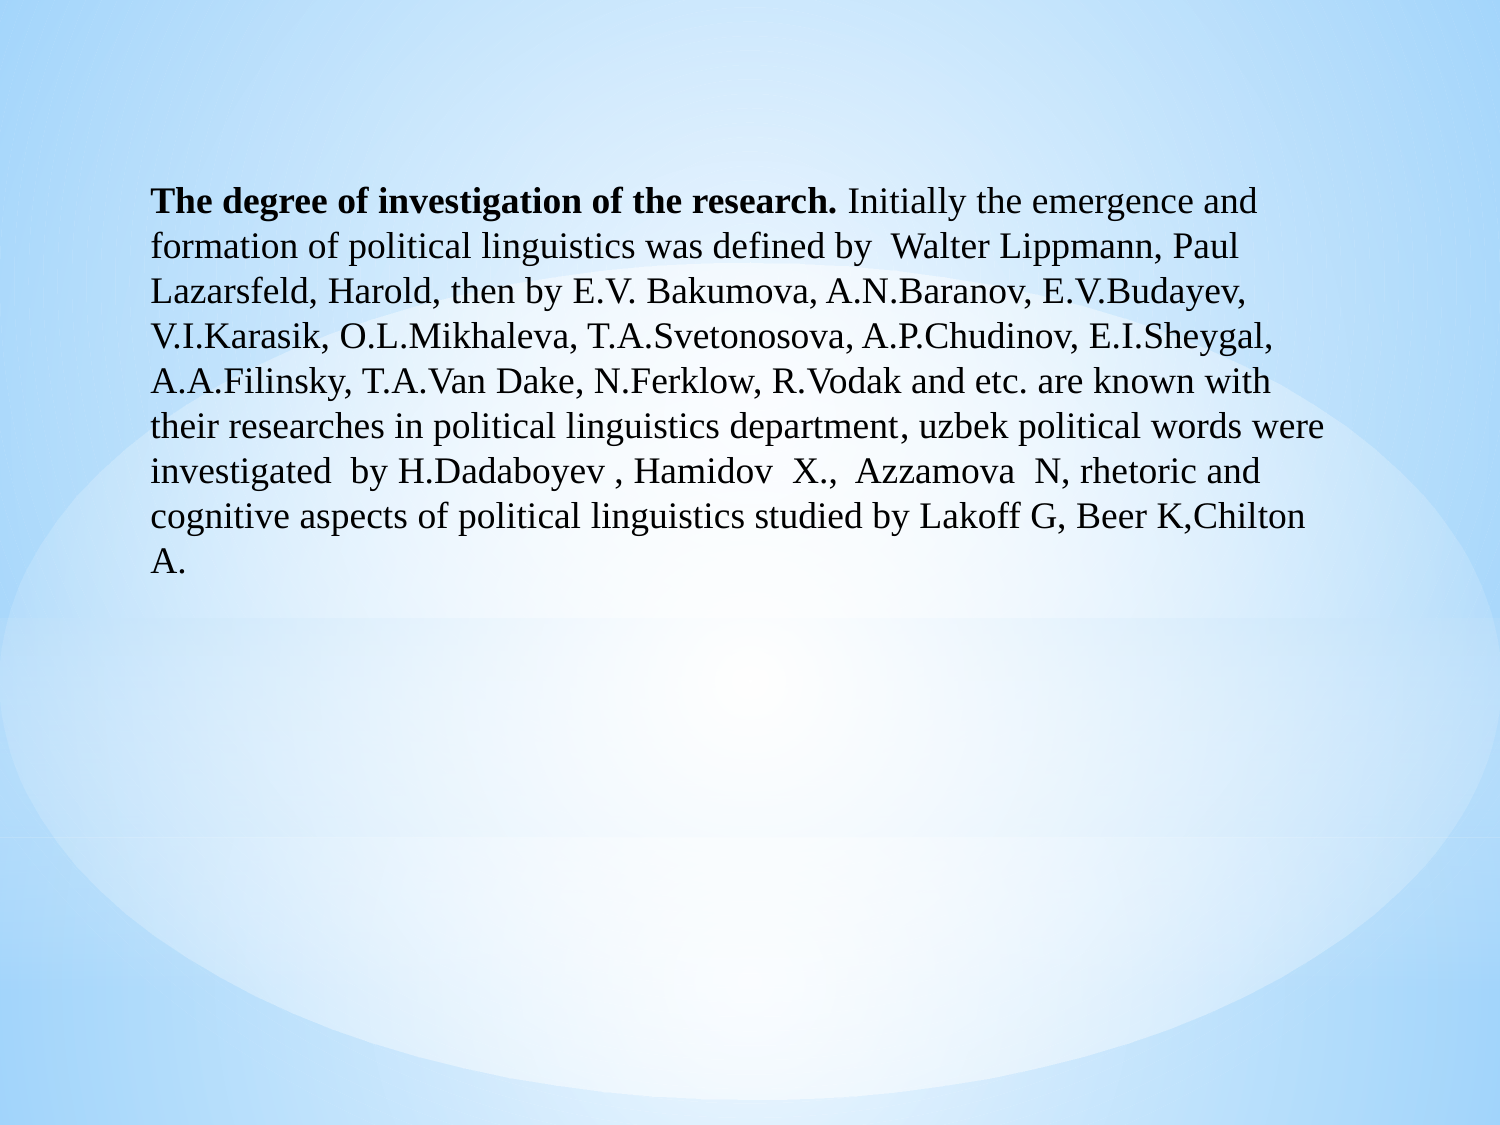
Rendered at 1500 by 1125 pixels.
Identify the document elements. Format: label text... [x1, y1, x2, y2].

text_box The degree of investigation of the research. Initially the emergence and formation of political linguistics was defined by Walter Lippmann, Paul Lazarsfeld, Harold, then by E.V. Bakumova, A.N.Baranov, E.V.Budayev, V.I.Karasik, O.L.Mikhaleva, T.A.Svetonosova, A.P.Chudinov, E.I.Sheygal, A.A.Filinsky, T.A.Van Dake, N.Ferklow, R.Vodak and etc. are known with their researches in political linguistics department, uzbek political words were investigated by H.Dadaboyev , Hamidov X., Azzamova N, rhetoric and cognitive aspects of political linguistics studied by Lakoff G, Beer K,Chilton A. [135, 168, 1341, 589]
